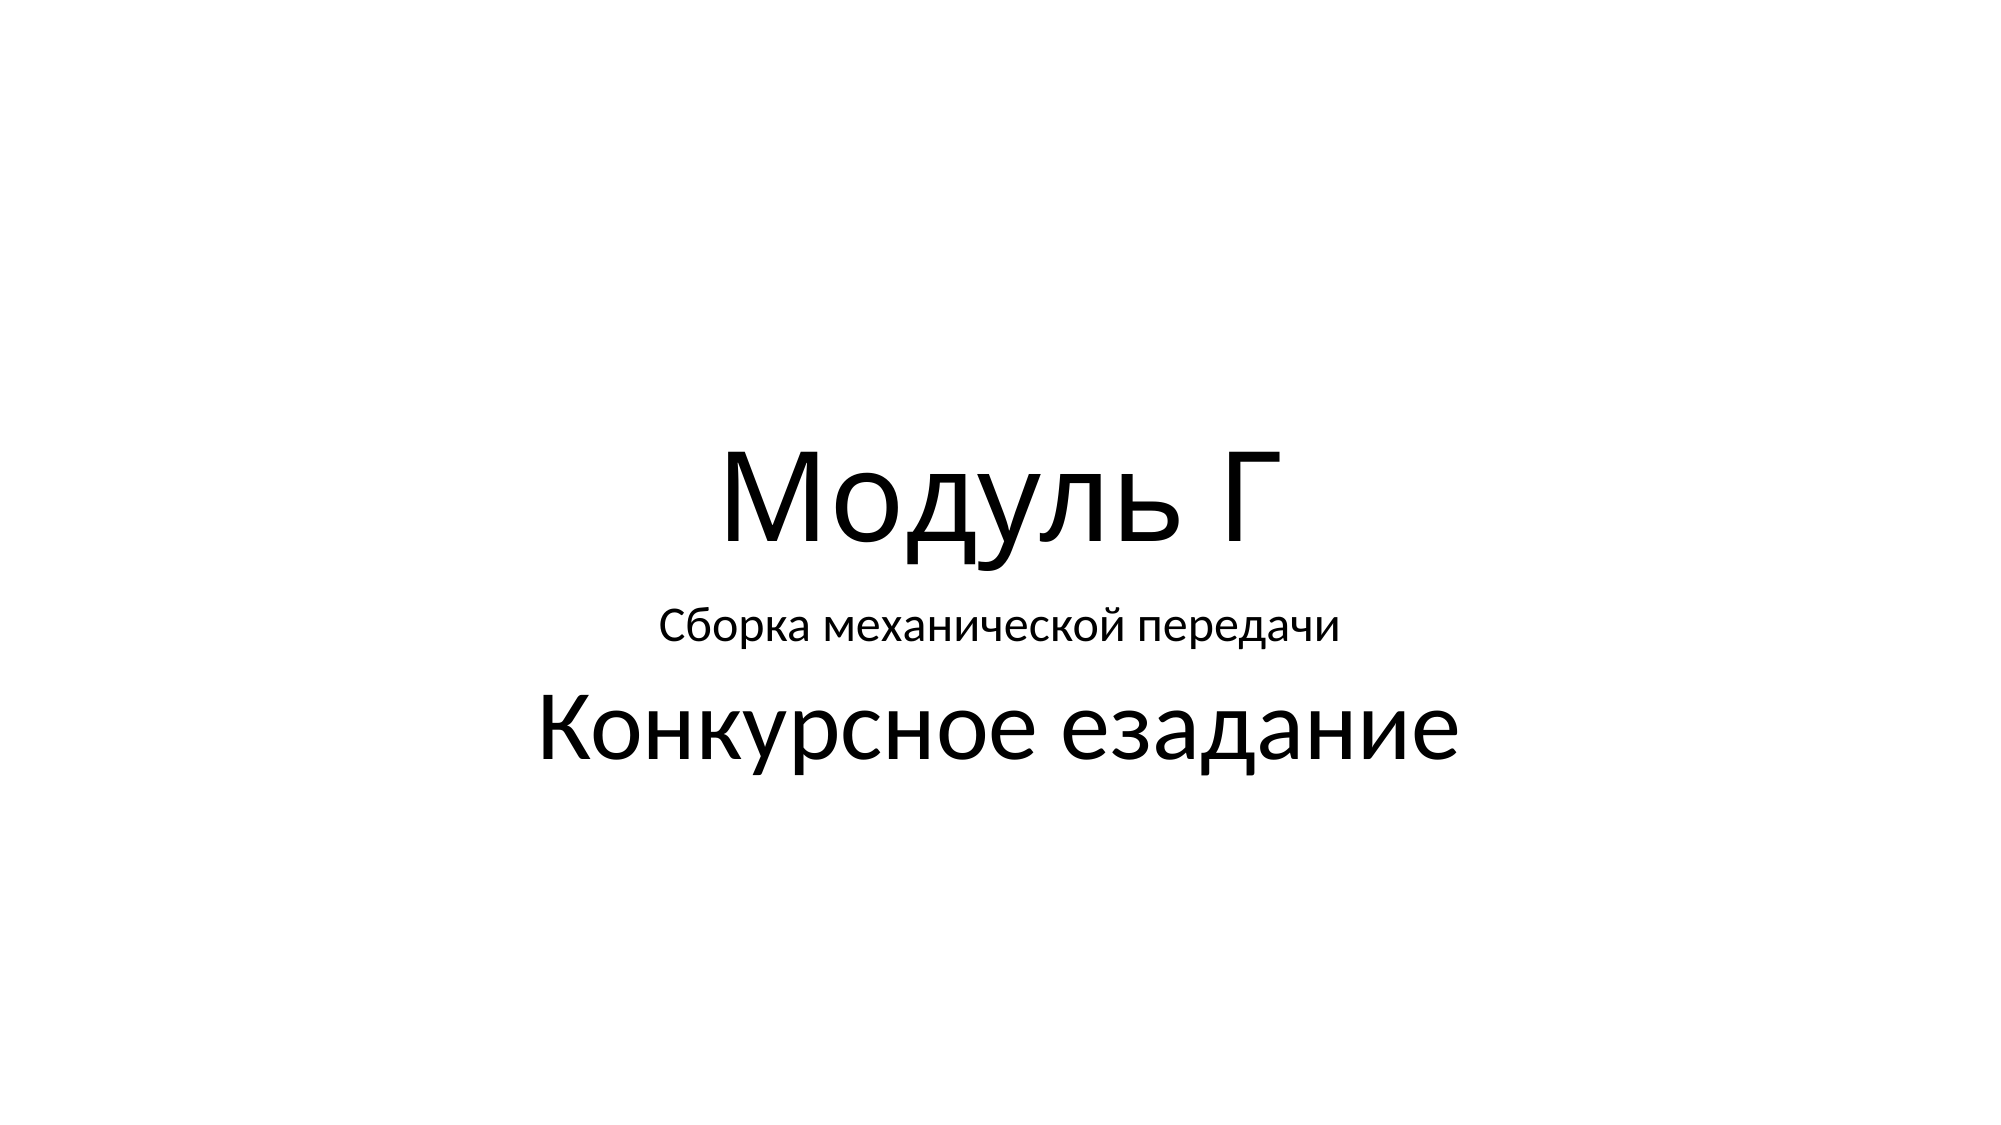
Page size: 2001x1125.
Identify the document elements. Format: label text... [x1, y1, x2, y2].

title Модуль Г [249, 184, 1750, 576]
subtitle Сборка механической передачи Конкурсное езадание [249, 590, 1750, 863]
